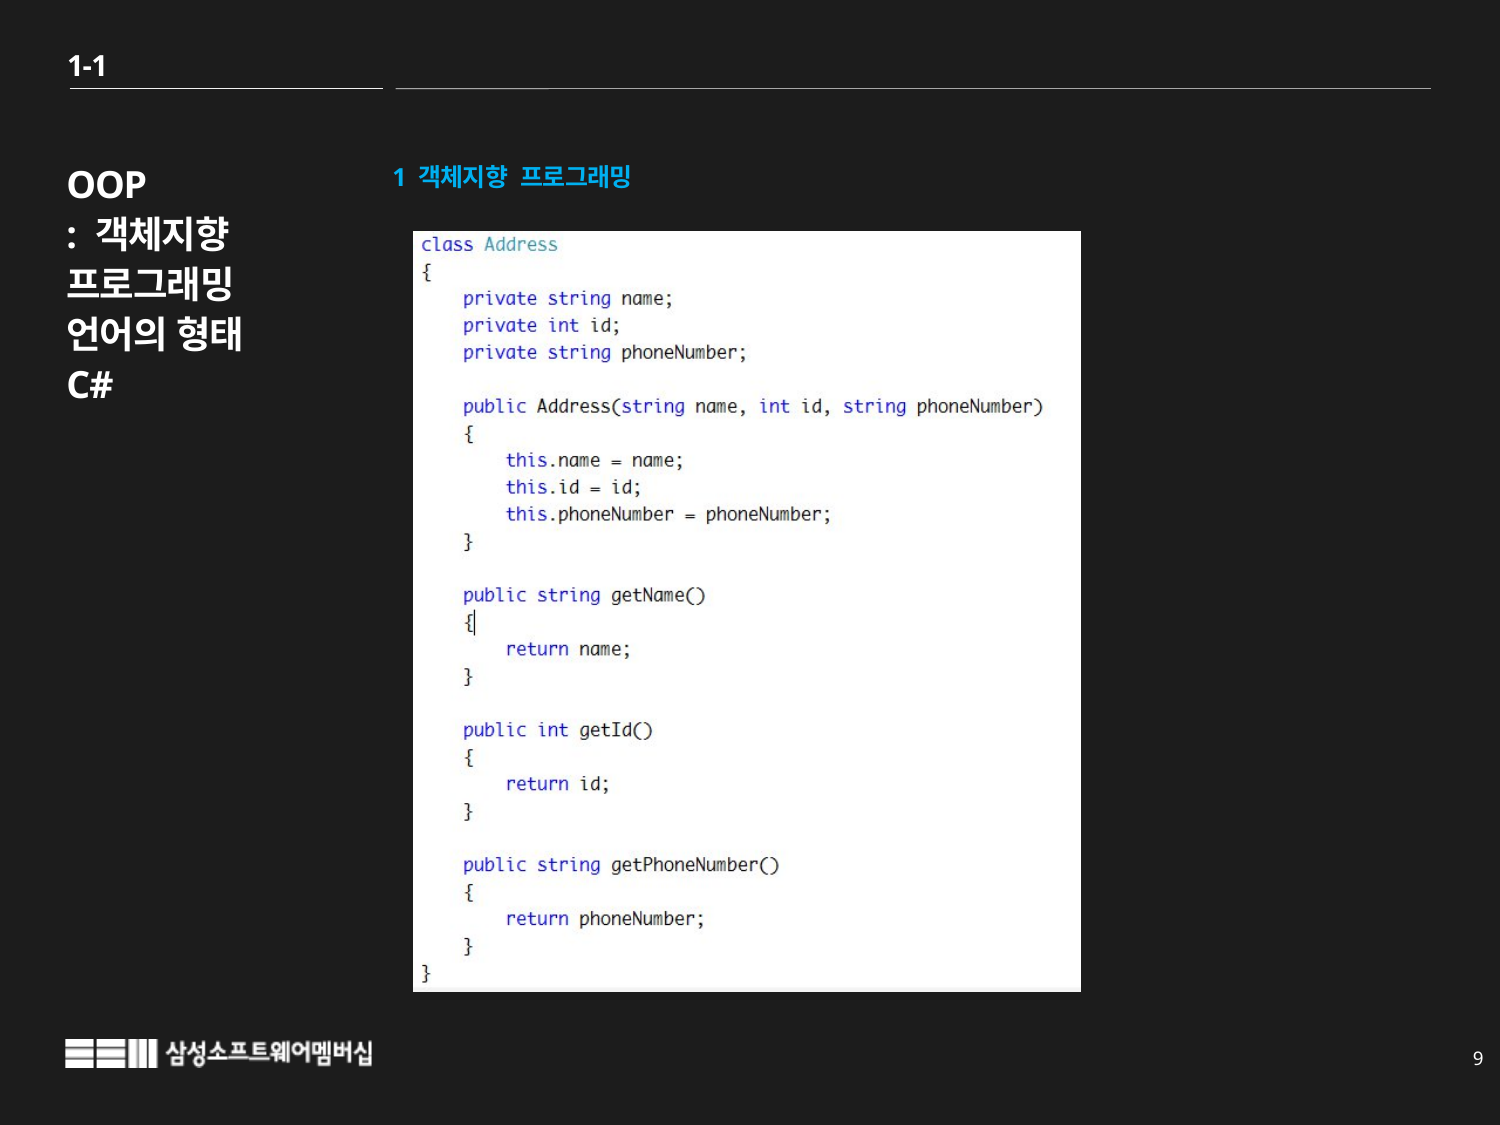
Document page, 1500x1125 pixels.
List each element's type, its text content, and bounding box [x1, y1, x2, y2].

text_box 1 객체지향 프로그래밍 [377, 154, 803, 199]
text_box 9 [1377, 1039, 1499, 1080]
picture [413, 231, 1081, 992]
picture [64, 1039, 375, 1068]
text_box OOP : 객체지향 프로그래밍 언어의 형태 C# [51, 149, 338, 414]
text_box 1-1 [52, 39, 123, 90]
